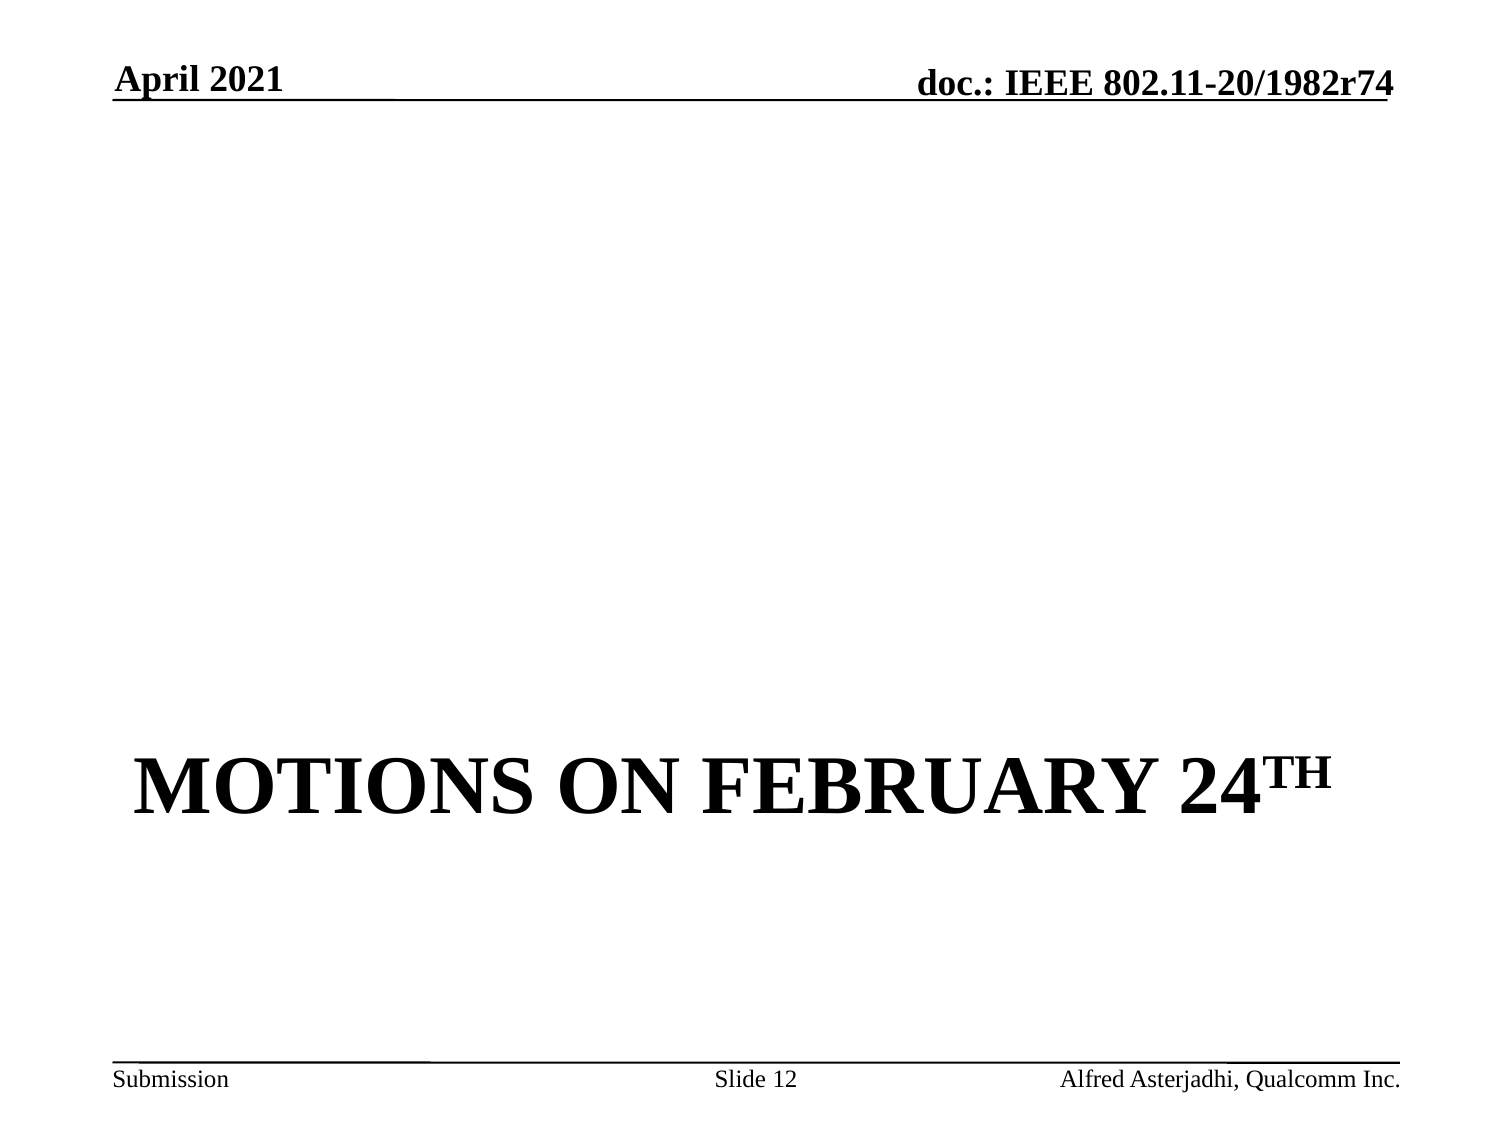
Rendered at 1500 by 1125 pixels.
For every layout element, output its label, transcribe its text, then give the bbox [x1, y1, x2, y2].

slide_number Slide 12 [712, 1061, 800, 1123]
title Motions on FEBRUARY 24th [118, 722, 1394, 947]
footer Alfred Asterjadhi, Qualcomm Inc. [878, 1061, 1402, 1093]
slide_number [114, 54, 423, 100]
